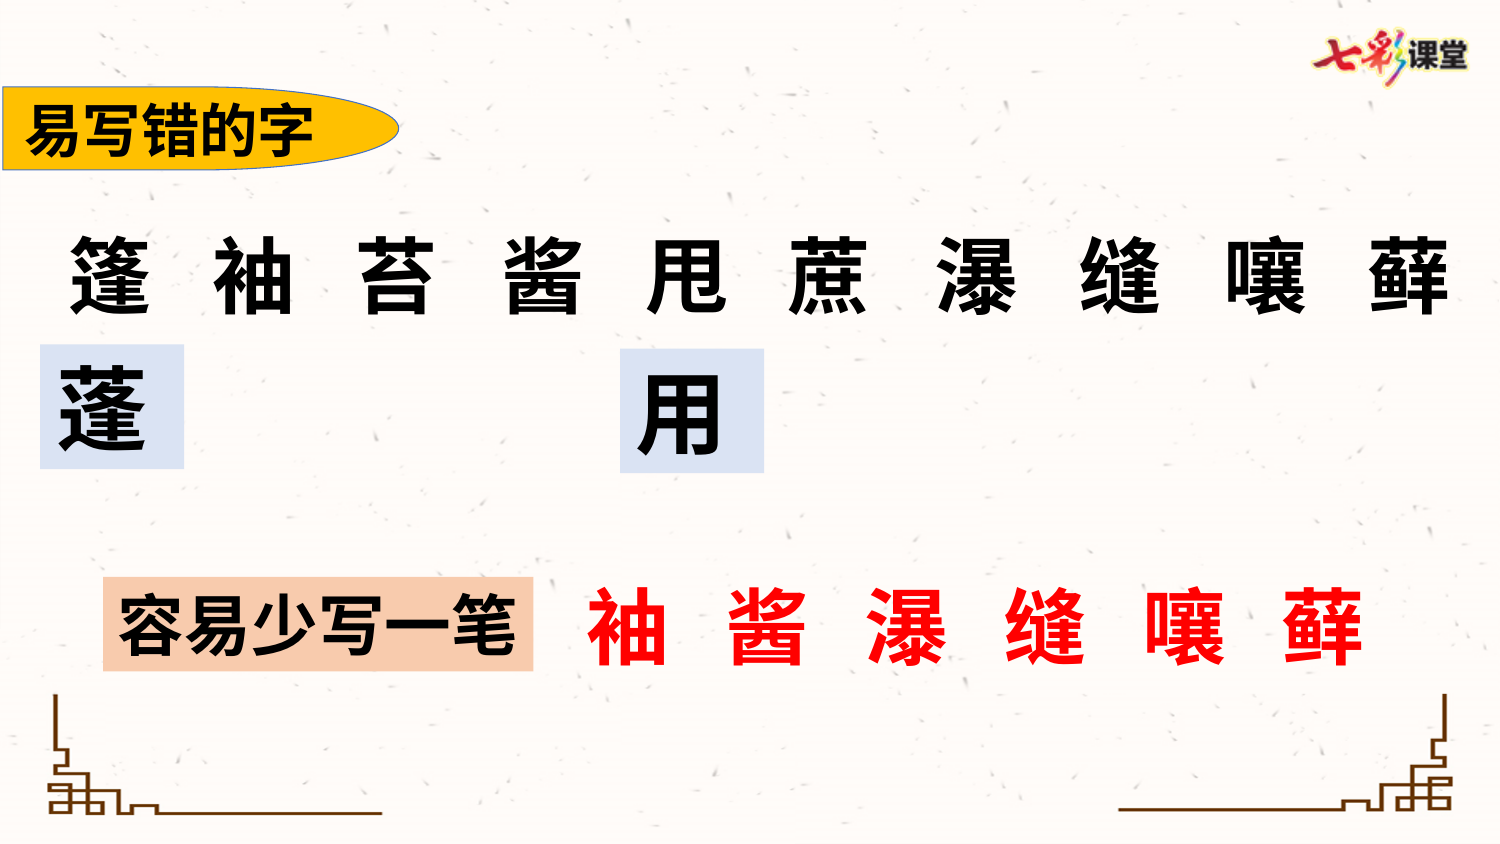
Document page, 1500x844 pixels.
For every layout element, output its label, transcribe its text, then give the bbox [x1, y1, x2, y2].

text_box 袖 [571, 568, 685, 683]
text_box 缝 [1064, 216, 1178, 332]
text_box 缝 [988, 568, 1102, 683]
text_box 蓬 [40, 344, 185, 470]
text_box 袖 [198, 216, 312, 332]
text_box 酱 [484, 216, 603, 332]
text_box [0, 86, 399, 171]
picture [0, 0, 1500, 844]
text_box 用 [620, 348, 765, 474]
text_box 嚷 [1127, 568, 1241, 683]
text_box 篷 [51, 216, 170, 344]
text_box 藓 [1352, 216, 1466, 332]
text_box 藓 [1266, 568, 1380, 683]
text_box 蔗 [772, 216, 891, 332]
text_box 苔 [339, 216, 458, 332]
text_box 嚷 [1208, 216, 1322, 332]
text_box 容易少写一笔 [103, 576, 534, 672]
text_box 酱 [710, 568, 824, 683]
text_box 瀑 [919, 216, 1033, 332]
text_box 瀑 [849, 568, 963, 683]
text_box 甩 [631, 216, 745, 332]
